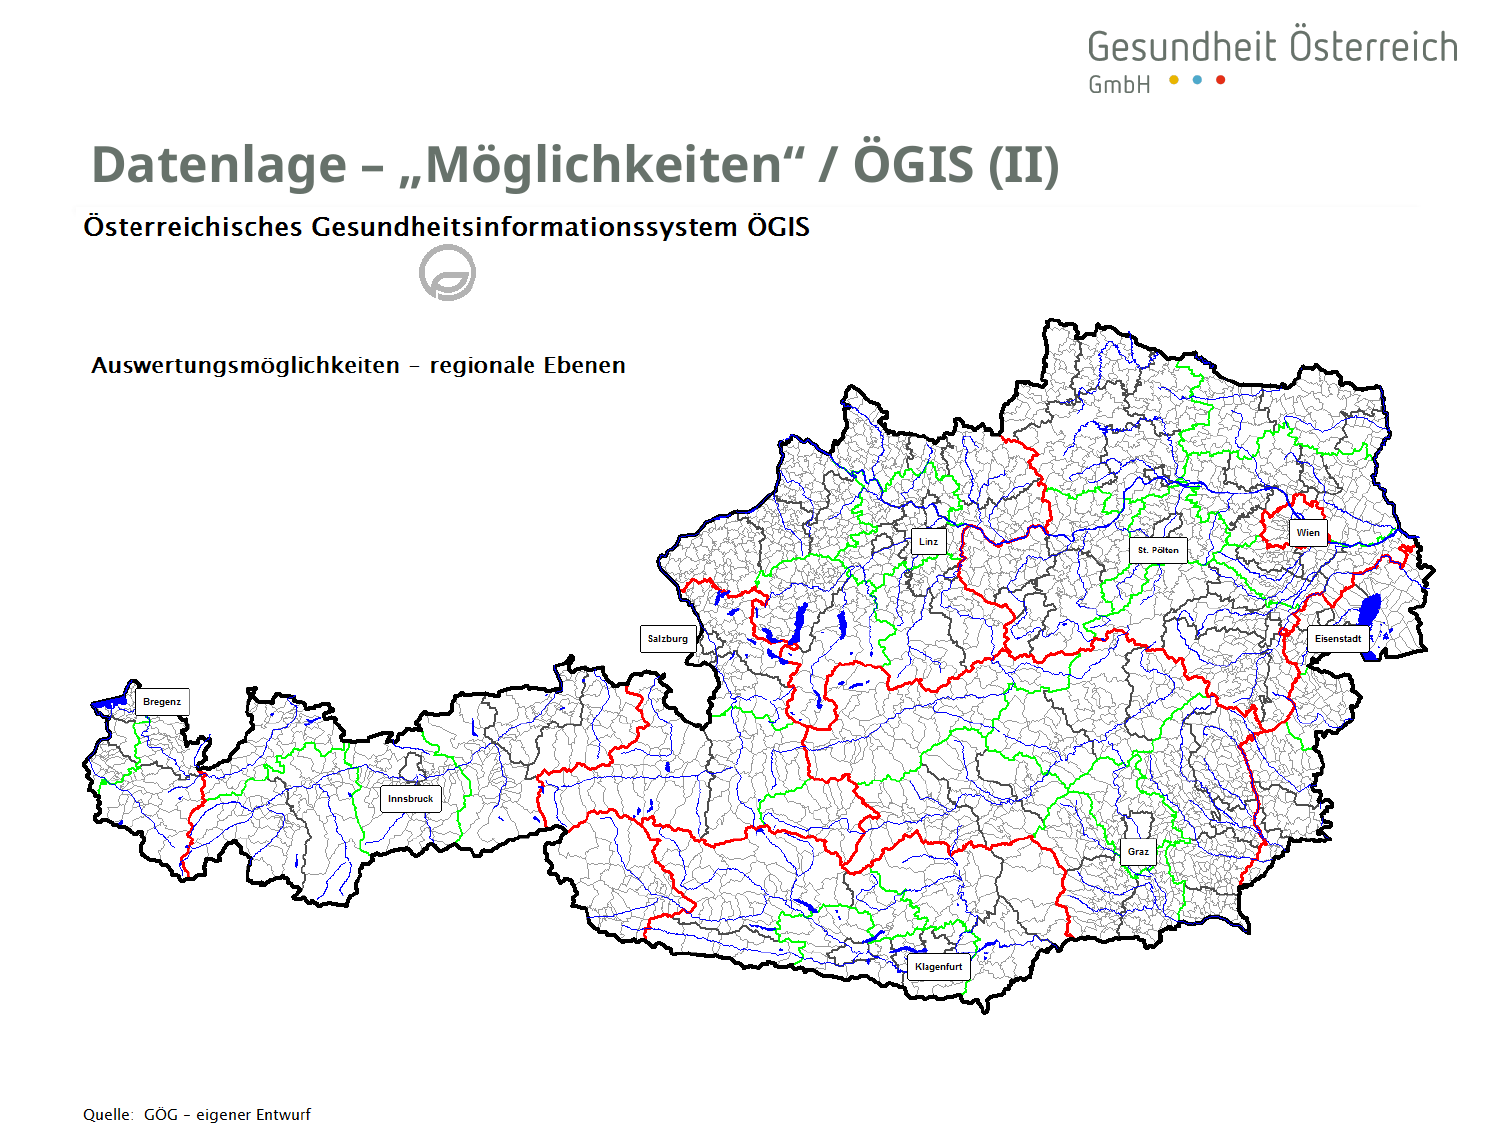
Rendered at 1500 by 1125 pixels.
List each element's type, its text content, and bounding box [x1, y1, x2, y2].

text_box [0, 0, 1500, 75]
picture [76, 207, 1437, 1125]
picture [1089, 75, 1457, 93]
title Datenlage – „Möglichkeiten“ / ÖGIS (II) [74, 128, 1426, 197]
